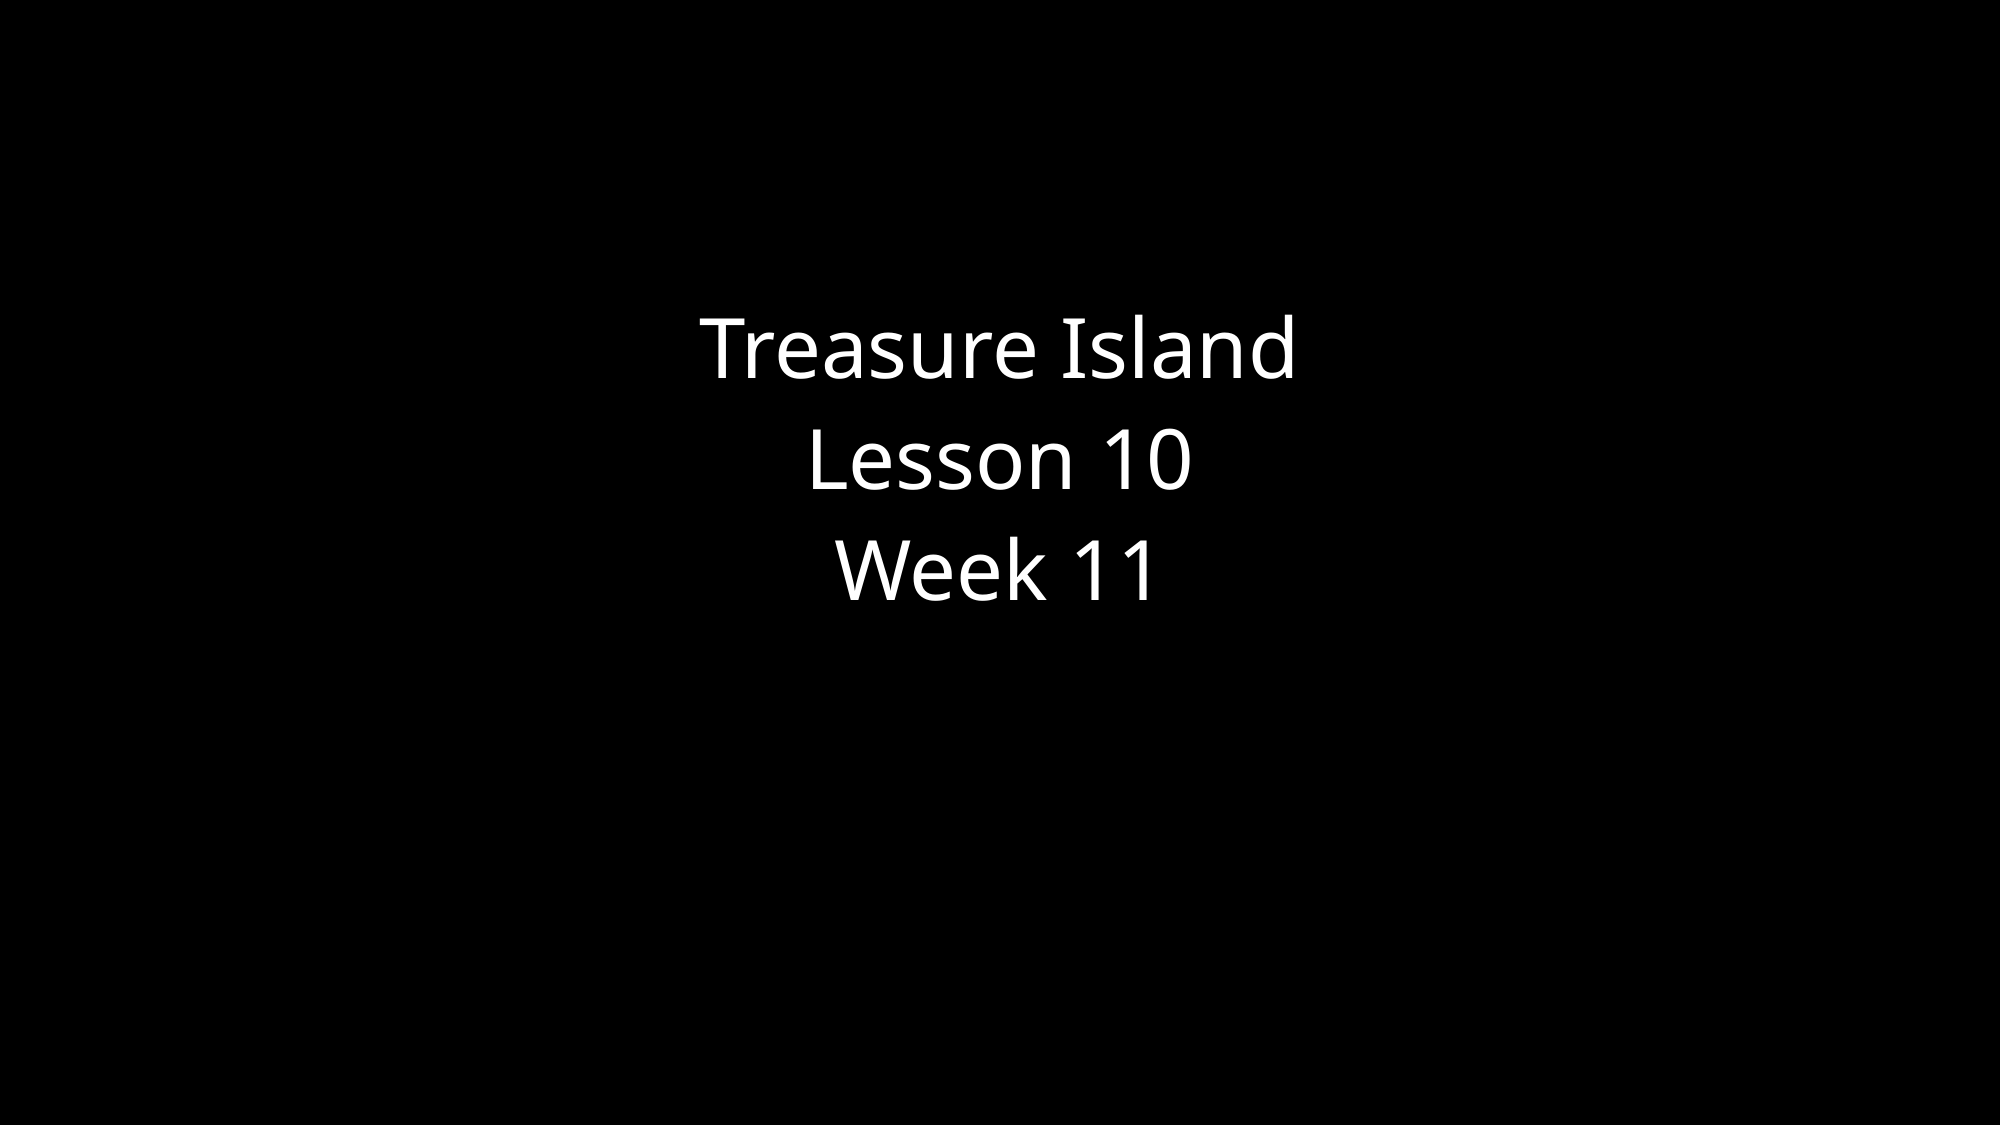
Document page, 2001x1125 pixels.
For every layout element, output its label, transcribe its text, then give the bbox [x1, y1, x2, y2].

list Treasure Island Lesson 10 Week 11 [137, 299, 1863, 1014]
